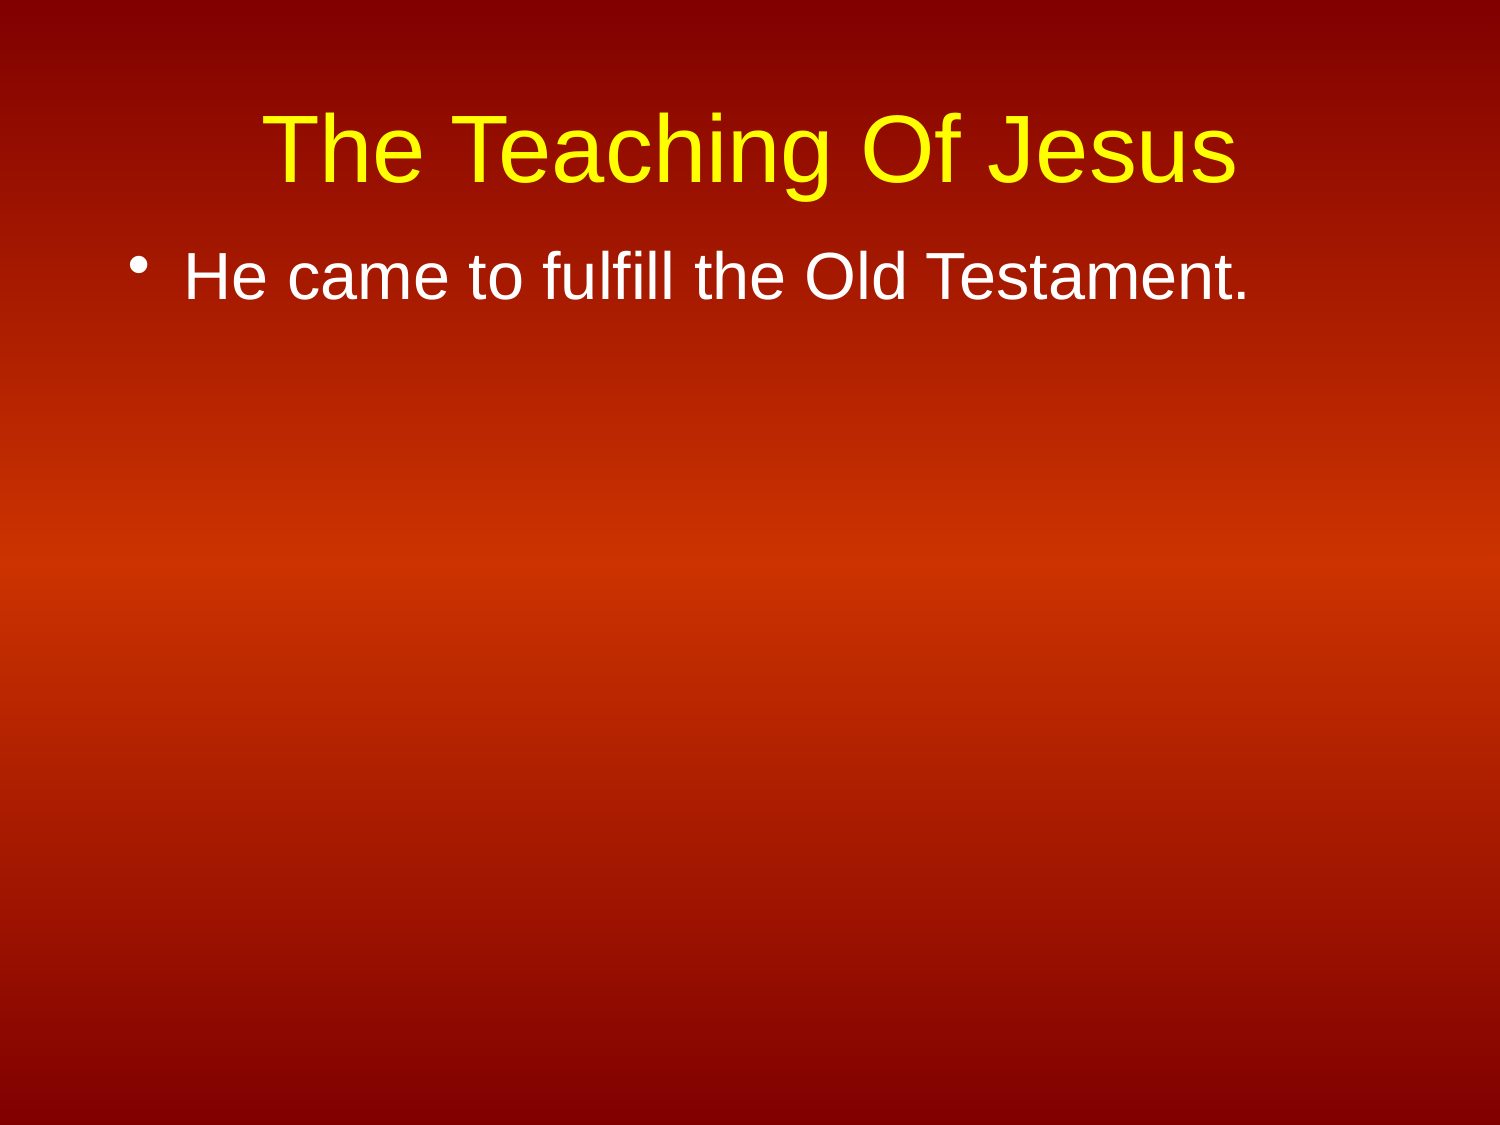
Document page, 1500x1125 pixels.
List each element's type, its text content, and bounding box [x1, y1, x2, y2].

list He came to fulfill the Old Testament. [112, 224, 1463, 1038]
title The Teaching Of Jesus [37, 50, 1463, 238]
